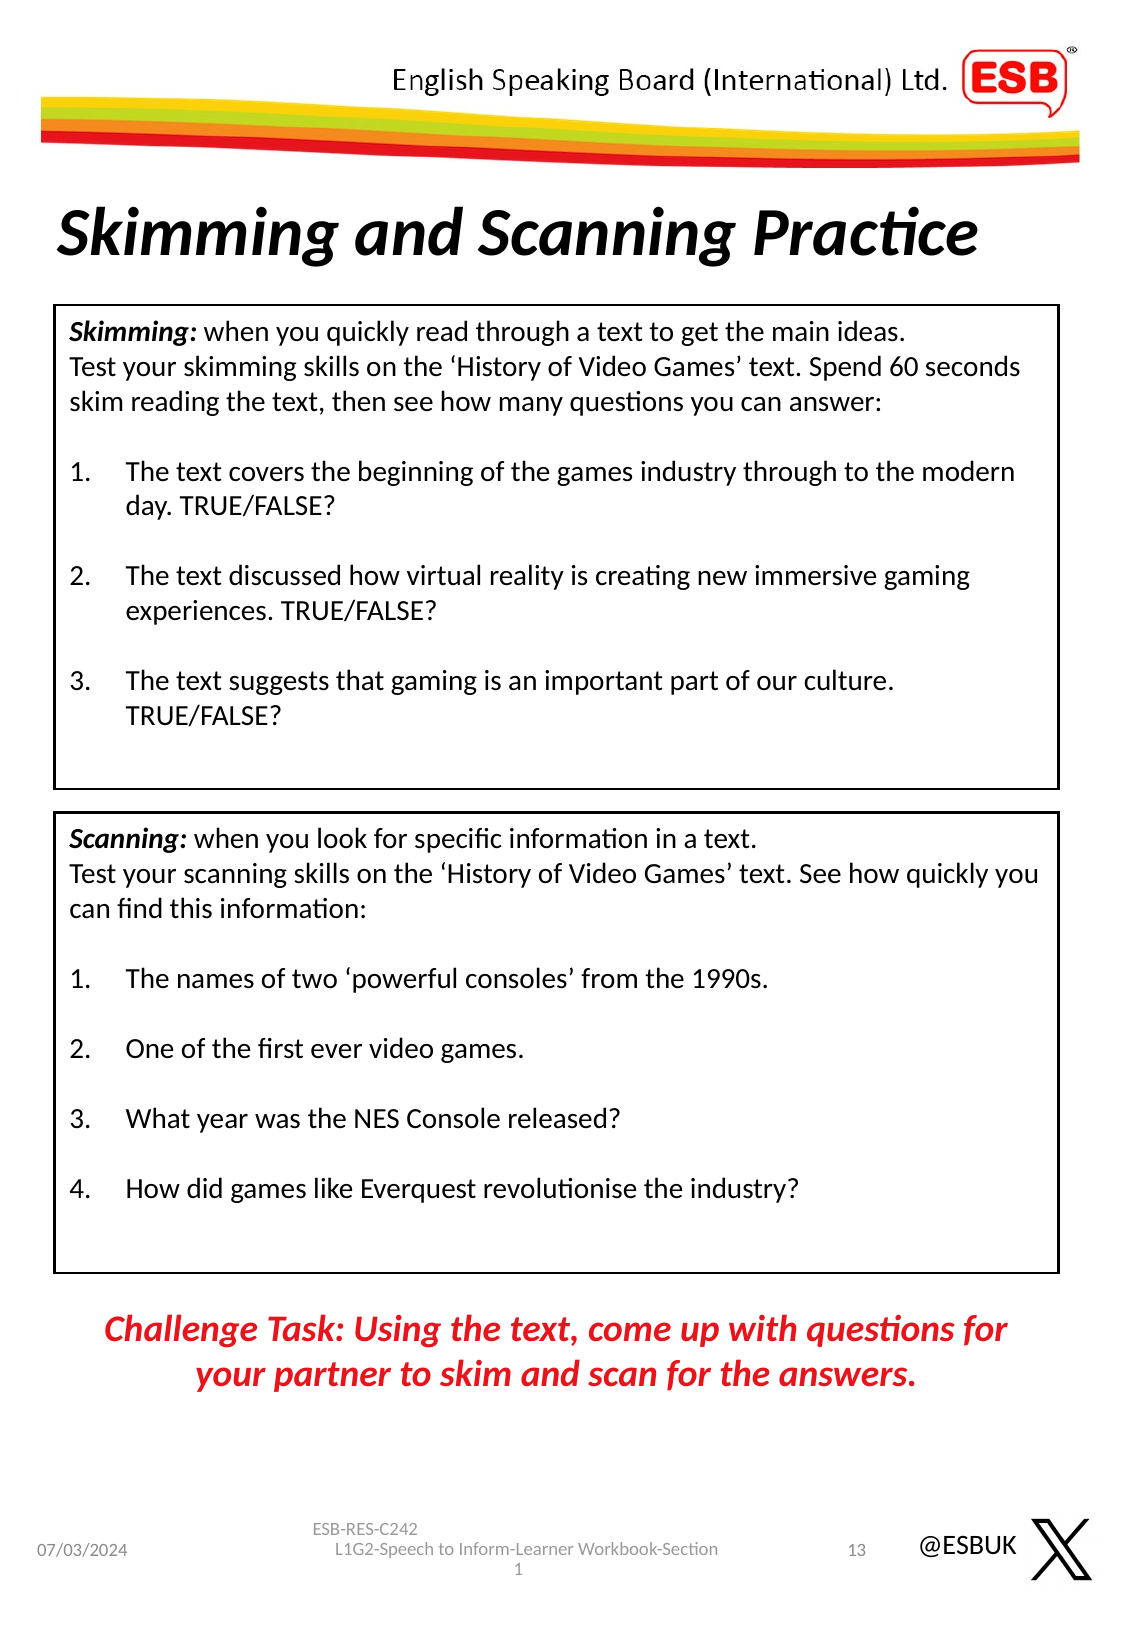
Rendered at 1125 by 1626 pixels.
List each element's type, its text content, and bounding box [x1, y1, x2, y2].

slide_number 13 [697, 1506, 882, 1593]
title Skimming and Scanning Practice [42, 151, 1014, 317]
text_box Scanning: when you look for specific information in a text. Test your scanning skills on the ‘History of Video Games’ text. See how quickly you can find this information: The names of two ‘powerful consoles’ from the 1990s. One of the first ever video games. What year was the NES Console released? How did games like Everquest revolutionise the industry? [53, 811, 1060, 1274]
text_box Skimming: when you quickly read through a text to get the main ideas. Test your skimming skills on the ‘History of Video Games’ text. Spend 60 seconds skim reading the text, then see how many questions you can answer: The text covers the beginning of the games industry through to the modern day. TRUE/FALSE? The text discussed how virtual reality is creating new immersive gaming experiences. TRUE/FALSE? The text suggests that gaming is an important part of our culture. TRUE/FALSE? [53, 304, 1060, 790]
picture [1022, 1506, 1103, 1593]
text_box Challenge Task: Using the text, come up with questions for your partner to skim and scan for the answers. [54, 1296, 1059, 1402]
footer ESB-RES-C242 L1G2-Speech to Inform-Learner Workbook-Section 1 [296, 1506, 697, 1593]
picture [0, 1, 1125, 234]
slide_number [22, 1506, 276, 1593]
